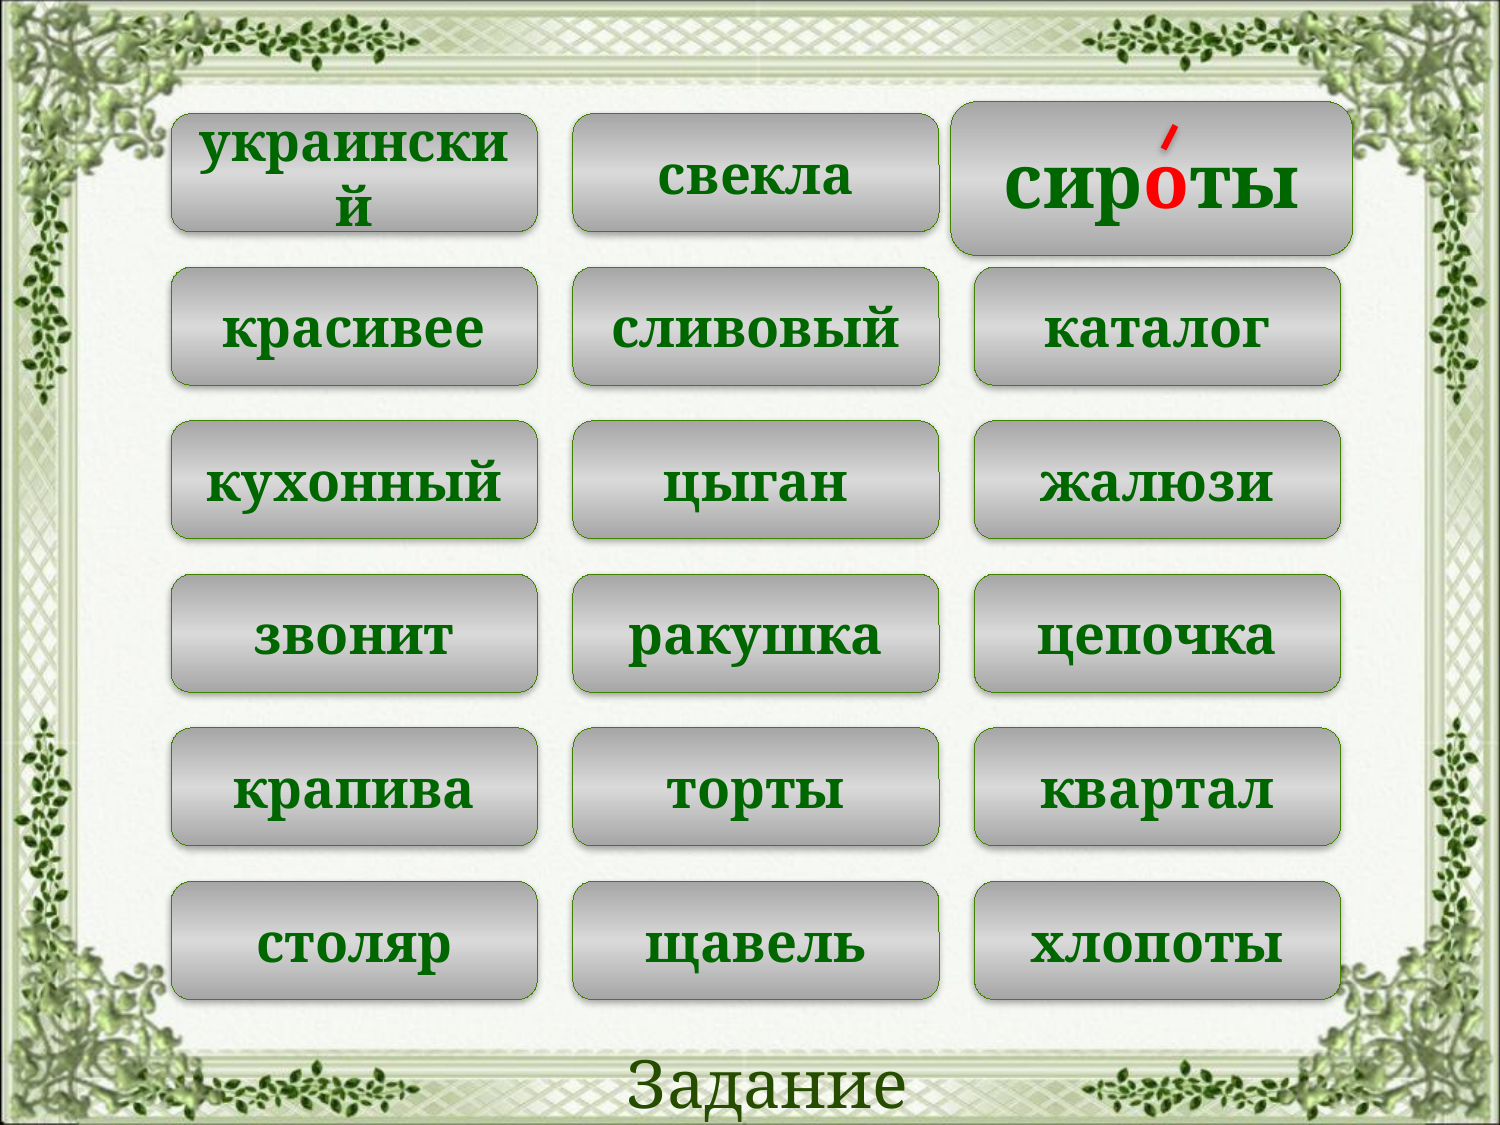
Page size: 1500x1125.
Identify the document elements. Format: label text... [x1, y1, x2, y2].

text_box Задание [584, 1034, 951, 1125]
text_box цепочка [974, 574, 1341, 693]
text_box красивее [171, 267, 538, 386]
text_box сливовый [572, 267, 940, 386]
text_box кухонный [171, 420, 538, 539]
text_box щавель [572, 881, 940, 1000]
text_box звонит [171, 574, 538, 693]
text_box крапива [171, 727, 538, 846]
text_box каталог [974, 267, 1341, 386]
picture [0, 0, 1500, 1125]
text_box торты [572, 727, 940, 846]
text_box цыган [572, 420, 940, 539]
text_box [1163, 125, 1176, 150]
text_box квартал [974, 727, 1341, 846]
text_box столяр [171, 881, 538, 1000]
text_box украинский [171, 113, 538, 232]
text_box жалюзи [974, 420, 1341, 539]
text_box хлопоты [974, 881, 1341, 1000]
text_box ракушка [572, 574, 940, 693]
text_box сироты [950, 101, 1353, 256]
text_box свекла [572, 113, 940, 232]
